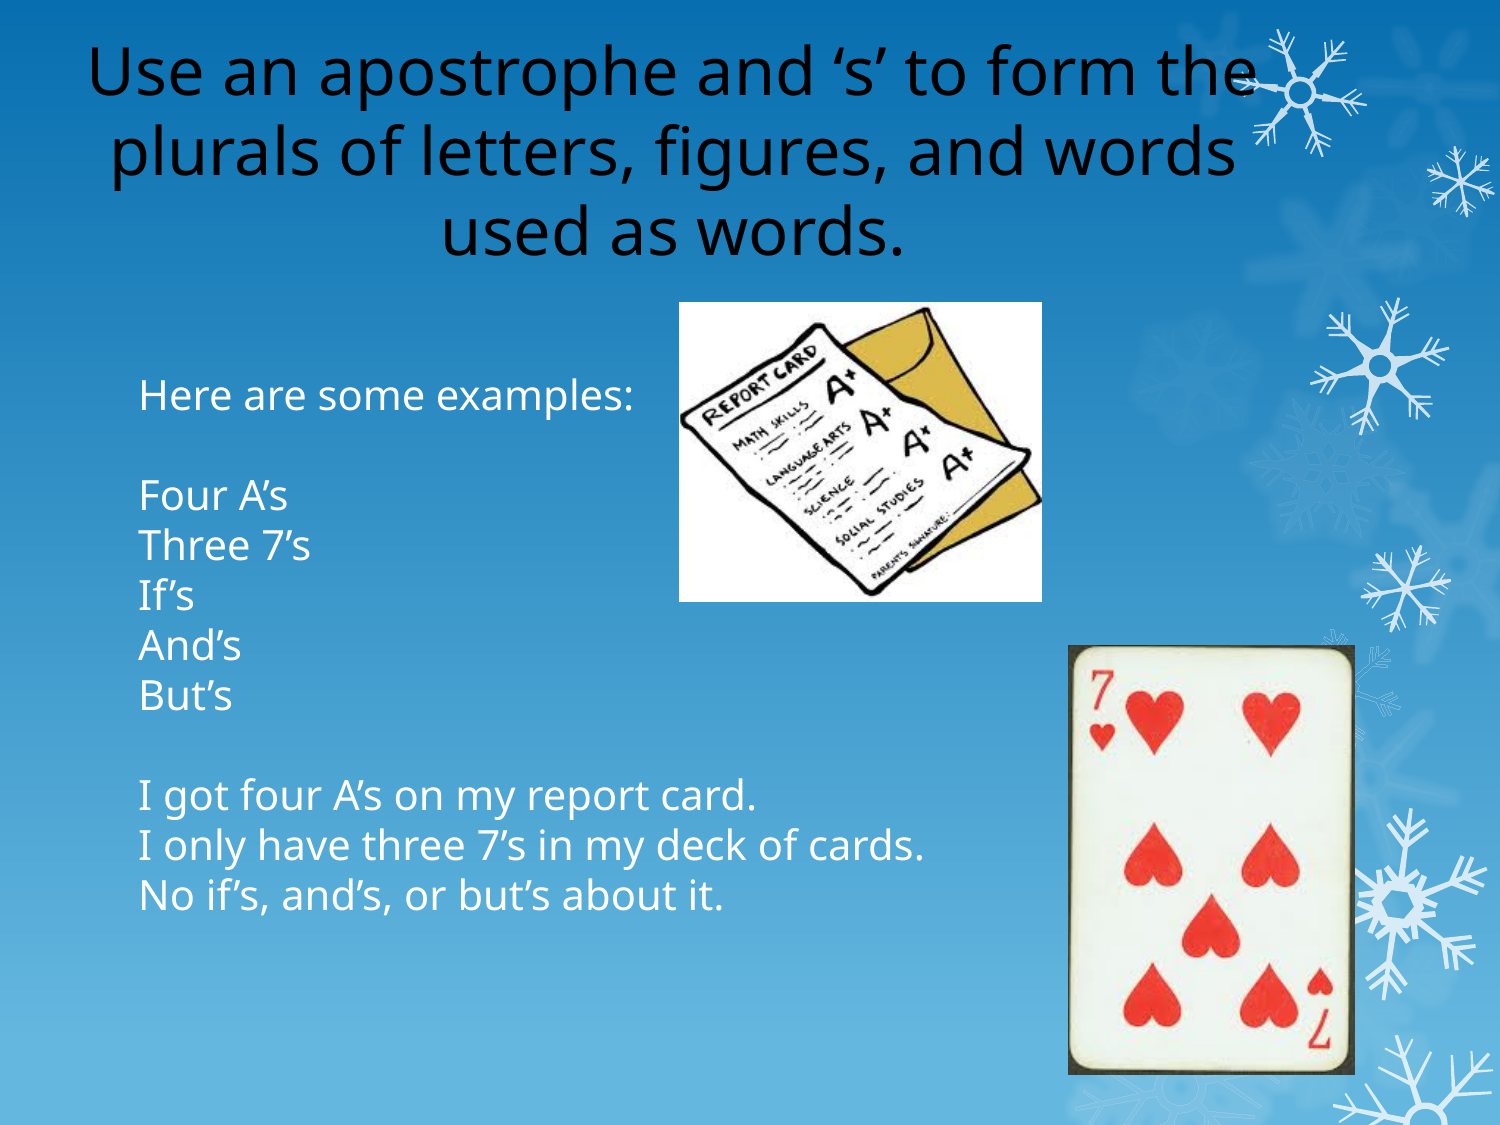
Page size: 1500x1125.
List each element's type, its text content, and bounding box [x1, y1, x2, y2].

text_box Here are some examples: Four A’s Three 7’s If’s And’s But’s I got four A’s on my report card. I only have three 7’s in my deck of cards. No if’s, and’s, or but’s about it. [123, 361, 941, 977]
title Use an apostrophe and ‘s’ to form the plurals of letters, figures, and words used as words. [53, 30, 1295, 268]
picture [678, 302, 1042, 603]
picture [1068, 644, 1356, 1076]
